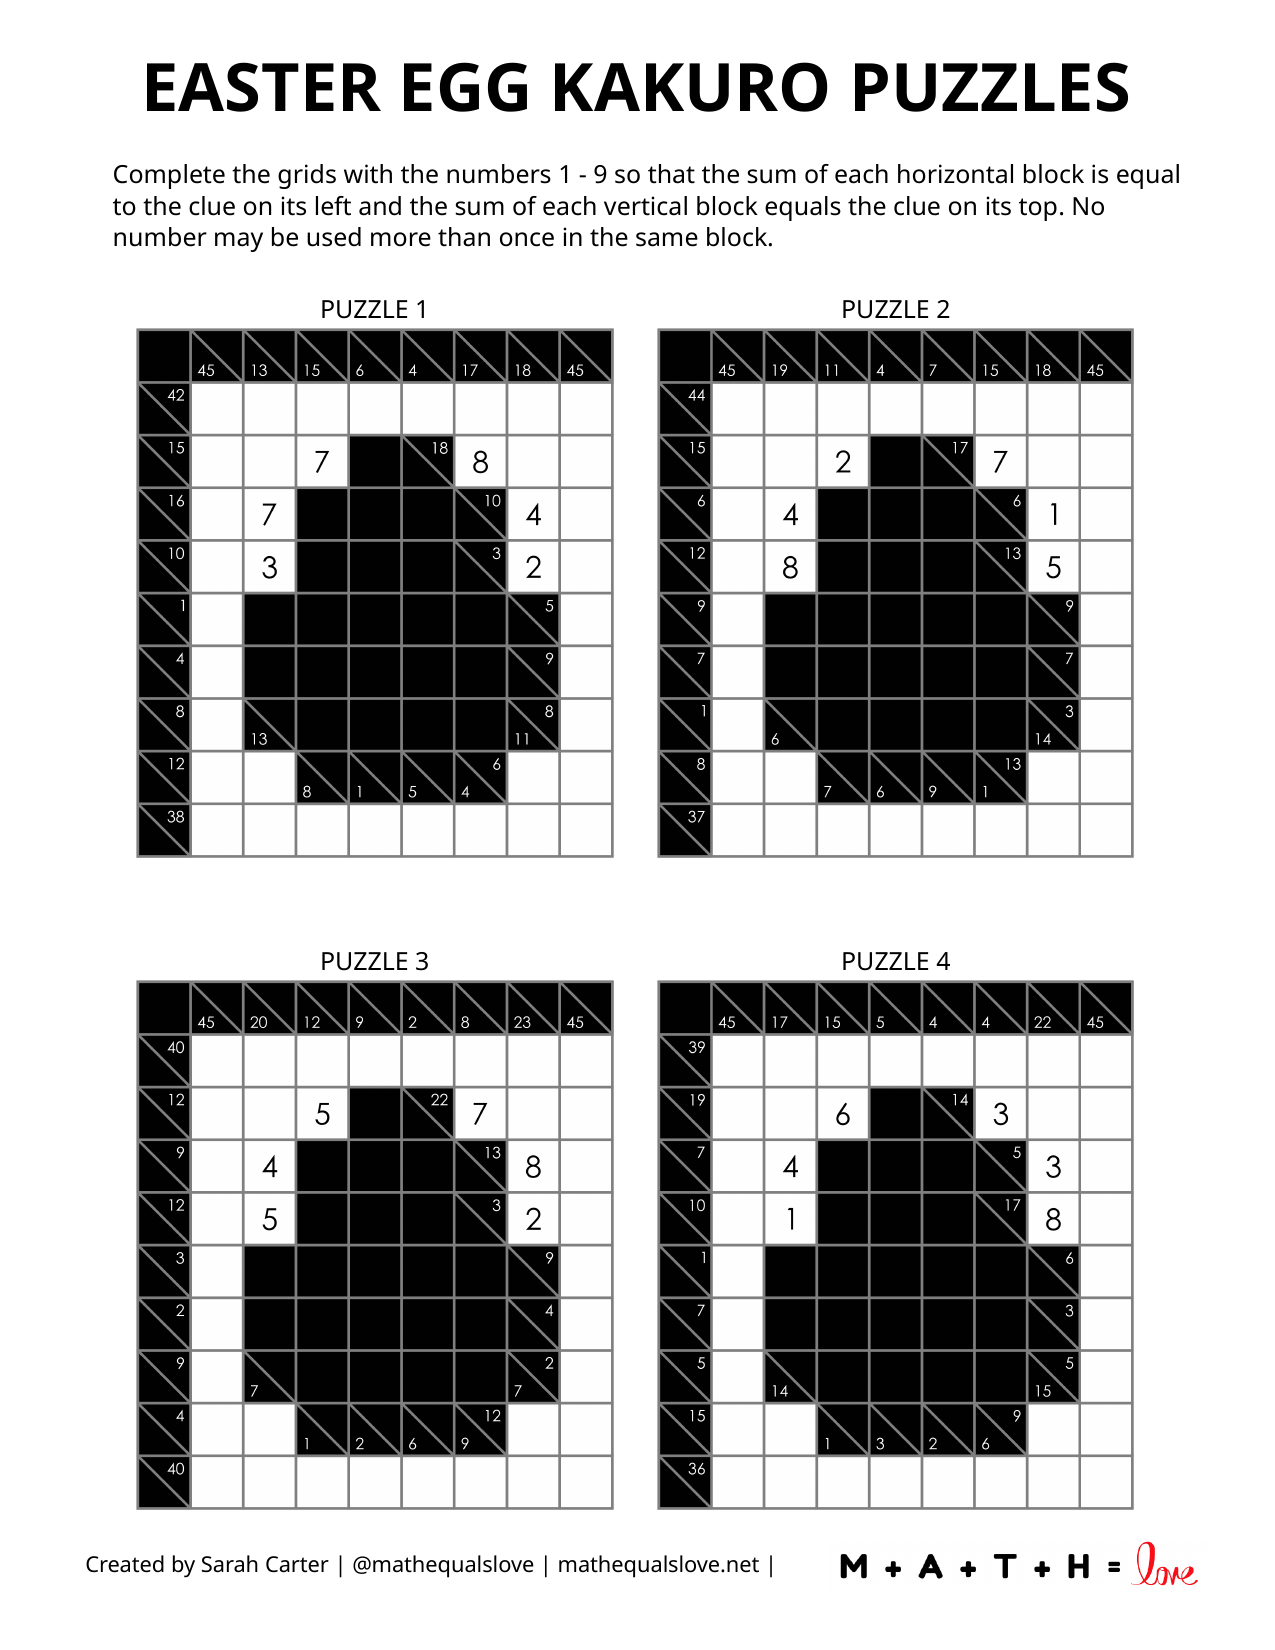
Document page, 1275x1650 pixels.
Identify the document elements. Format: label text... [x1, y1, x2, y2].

picture [655, 978, 1136, 1511]
text_box PUZZLE 2 [656, 293, 1136, 326]
picture [134, 326, 615, 859]
text_box Complete the grids with the numbers 1 - 9 so that the sum of each horizontal block is equal to the clue on its left and the sum of each vertical block equals the clue on its top. No number may be used more than once in the same block. [97, 150, 1207, 259]
text_box PUZZLE 4 [656, 945, 1136, 978]
picture [134, 978, 615, 1511]
text_box Created by Sarah Carter | @mathequalslove | mathequalslove.net | [70, 1543, 826, 1585]
text_box PUZZLE 3 [135, 945, 615, 978]
picture [655, 326, 1136, 859]
picture [826, 1539, 1207, 1591]
text_box PUZZLE 1 [135, 293, 615, 326]
text_box EASTER EGG KAKURO PUZZLES [110, 37, 1163, 133]
